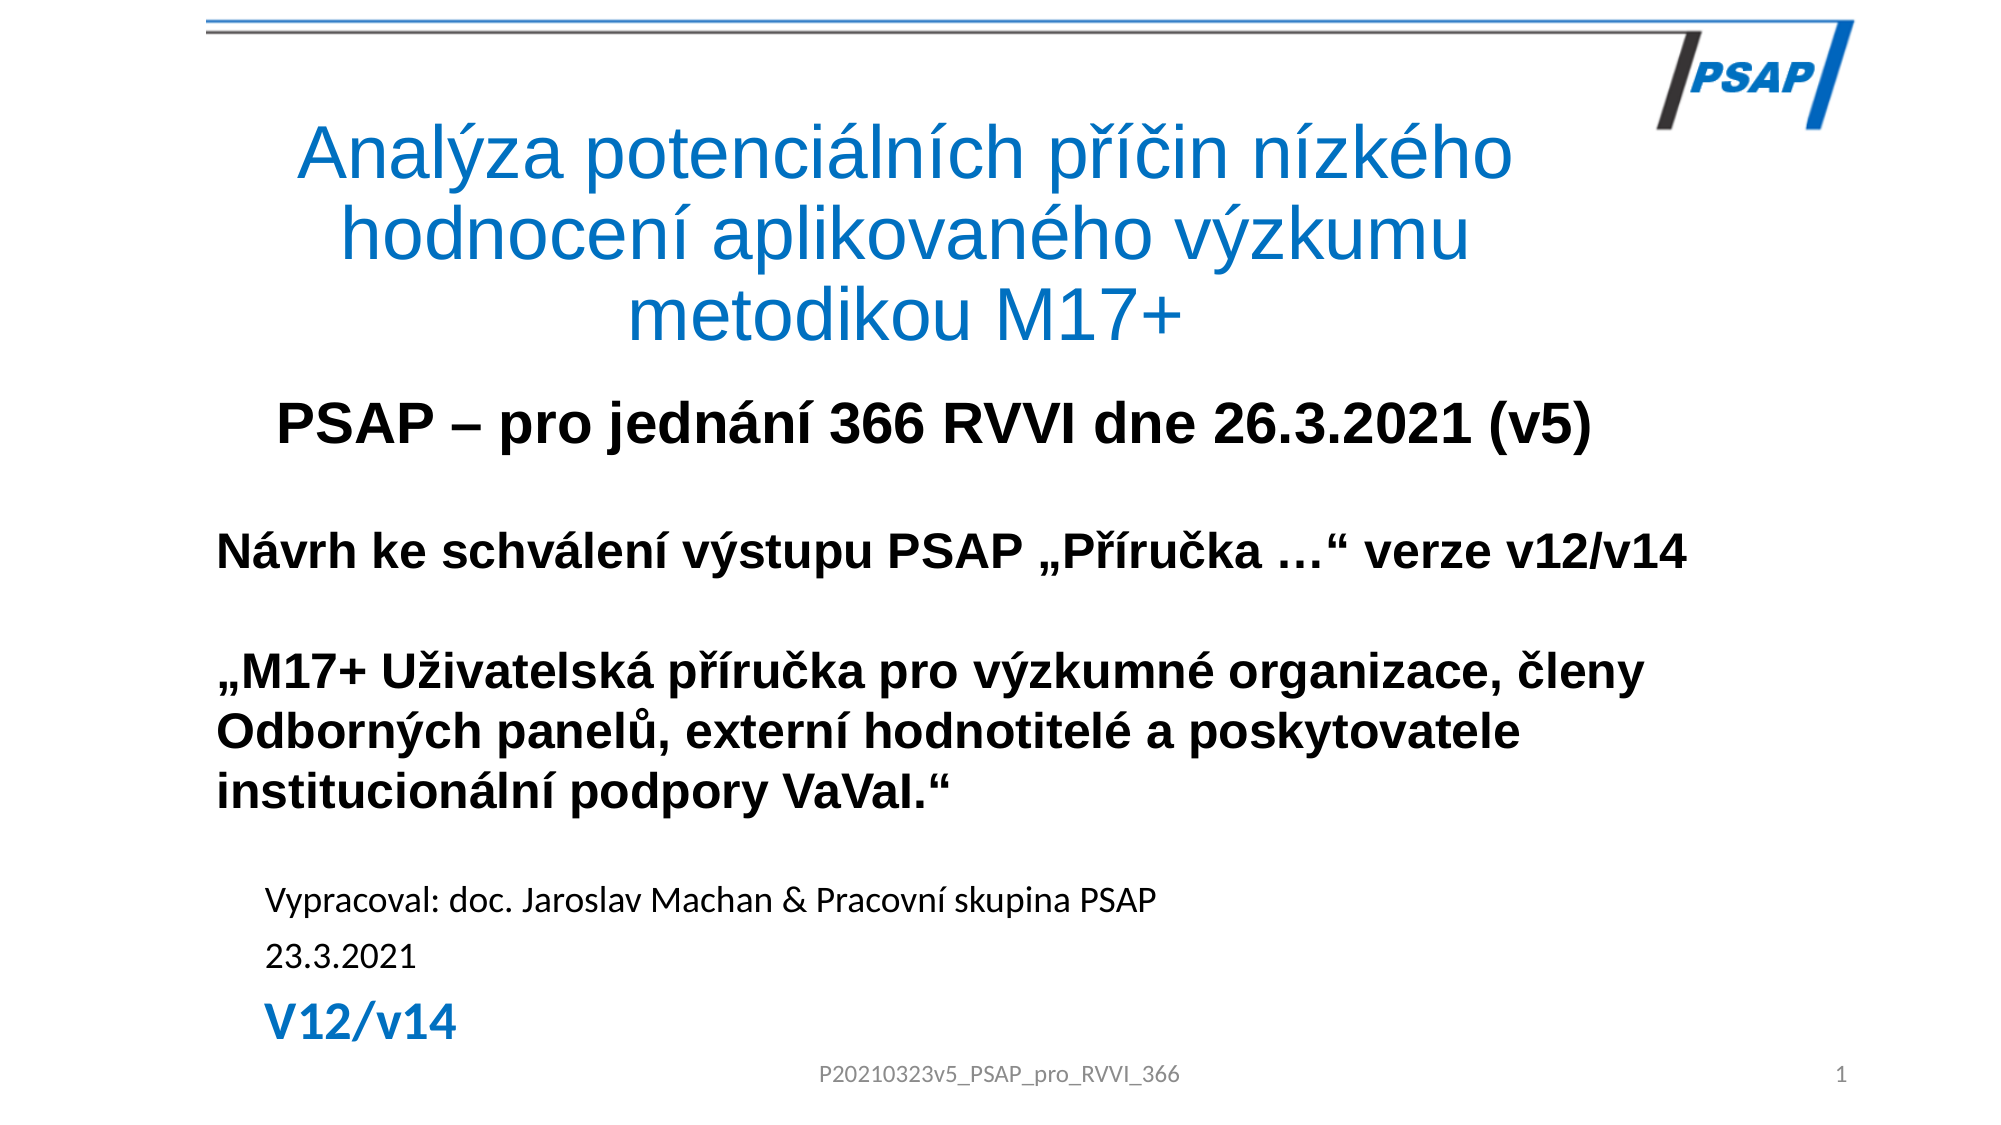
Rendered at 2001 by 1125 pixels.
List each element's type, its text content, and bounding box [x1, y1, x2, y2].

footer P20210323v5_PSAP_pro_RVVI_366 [662, 1042, 1338, 1103]
text_box PSAP – pro jednání 366 RVVI dne 26.3.2021 (v5) [96, 377, 1775, 463]
subtitle Vypracoval: doc. Jaroslav Machan & Pracovní skupina PSAP 23.3.2021 V12/v14 [249, 872, 1750, 1060]
slide_number 1 [1412, 1042, 1863, 1103]
text_box Návrh ke schválení výstupu PSAP „Příručka …“ verze v12/v14 „M17+ Uživatelská příručka pro výzkumné organizace, členy Odborných panelů, externí hodnotitelé a poskytovatele institucionální podpory VaVaI.“ [201, 510, 1838, 826]
title Analýza potenciálních příčin nízkého hodnocení aplikovaného výzkumu metodikou M17+ [156, 81, 1657, 365]
picture [206, 0, 1863, 142]
